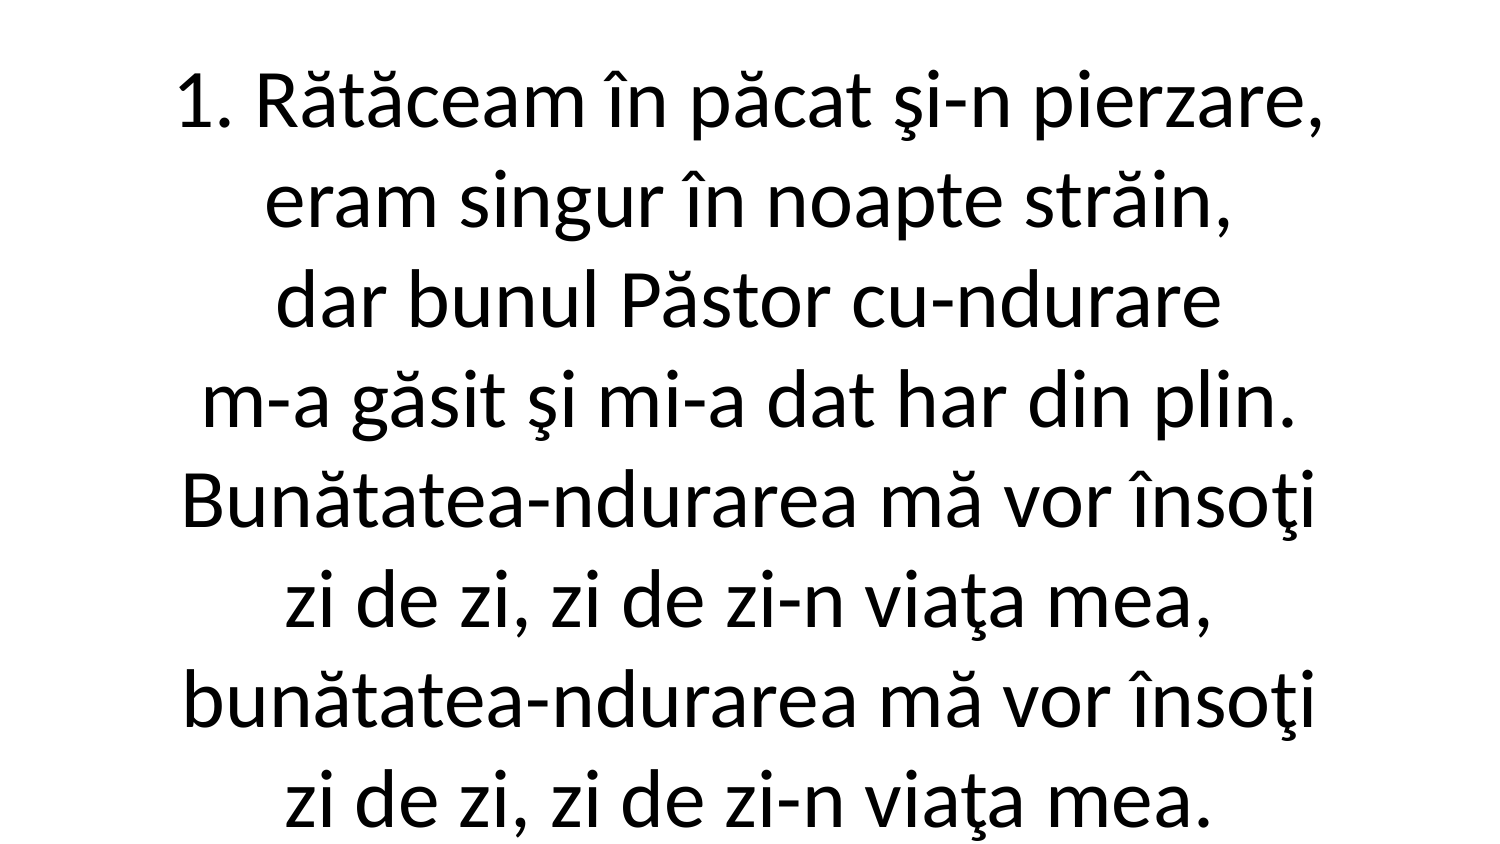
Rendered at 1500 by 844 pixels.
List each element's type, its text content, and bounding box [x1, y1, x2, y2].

text_box 1. Rătăceam în păcat şi-n pierzare, eram singur în noapte străin, dar bunul Păstor cu-ndurare m-a găsit şi mi-a dat har din plin. Bunătatea-ndurarea mă vor însoţi zi de zi, zi de zi-n viaţa mea, bunătatea-ndurarea mă vor însoţi zi de zi, zi de zi-n viaţa mea. [157, 0, 1343, 844]
